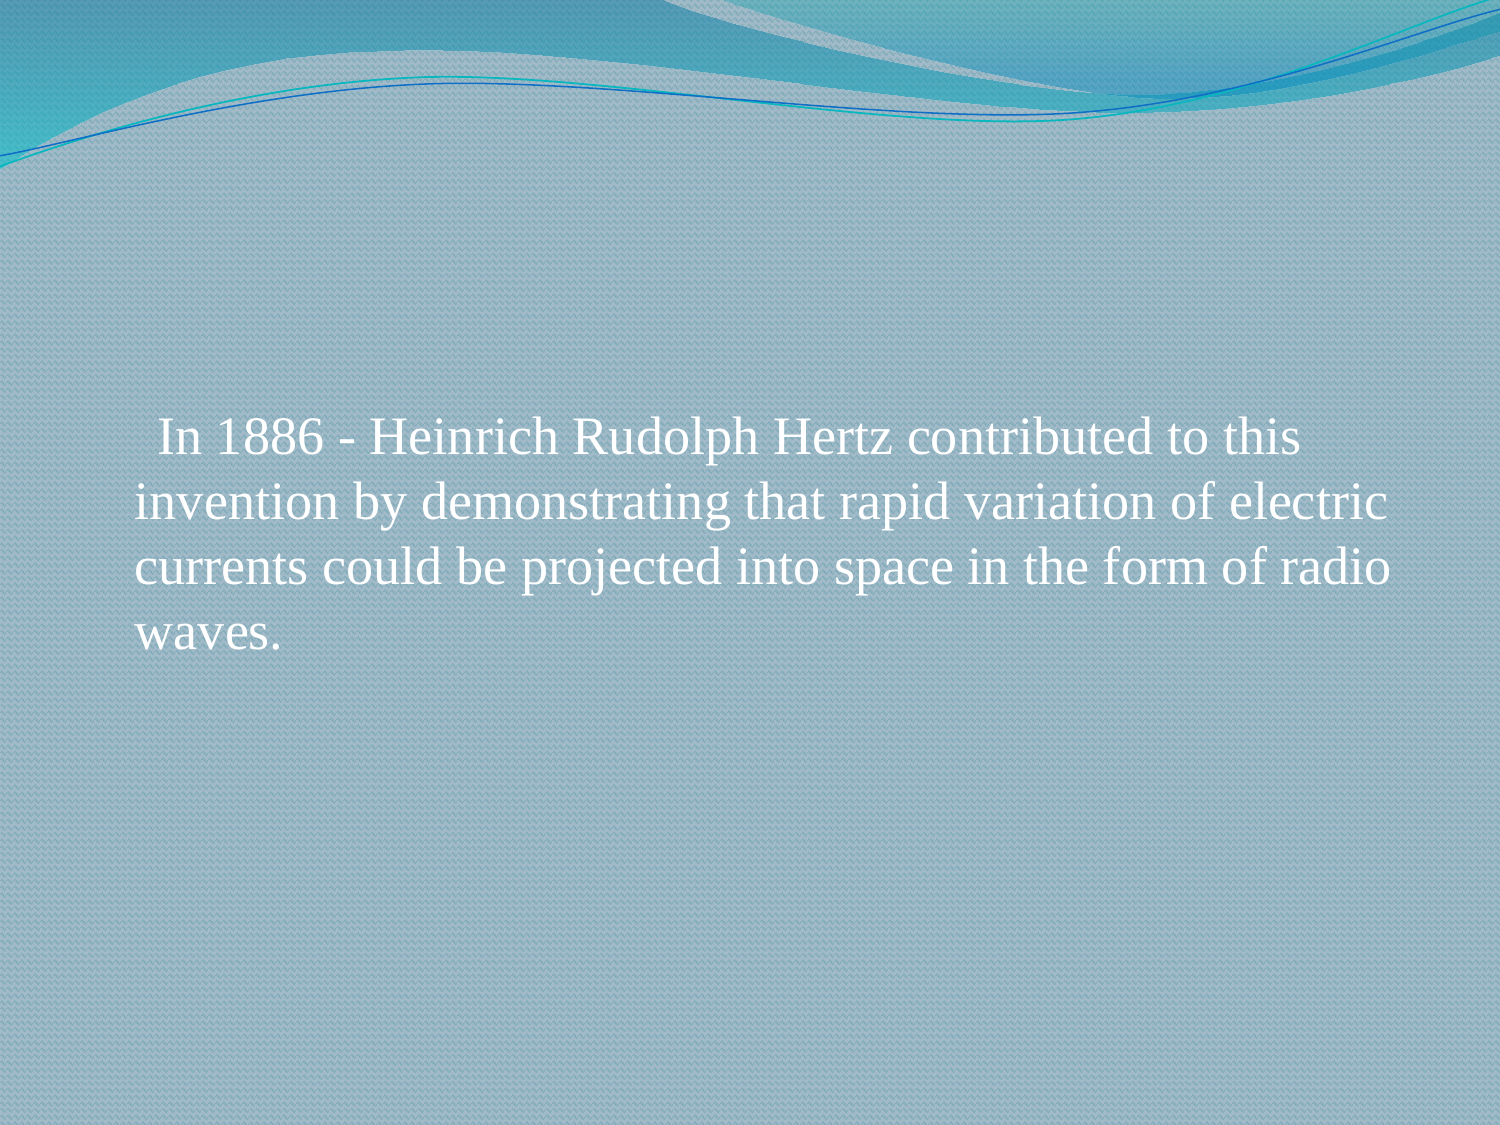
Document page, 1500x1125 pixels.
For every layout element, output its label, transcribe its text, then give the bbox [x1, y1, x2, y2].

list In 1886 - Heinrich Rudolph Hertz contributed to this invention by demonstrating that rapid variation of electric currents could be projected into space in the form of radio waves. [75, 317, 1425, 1038]
